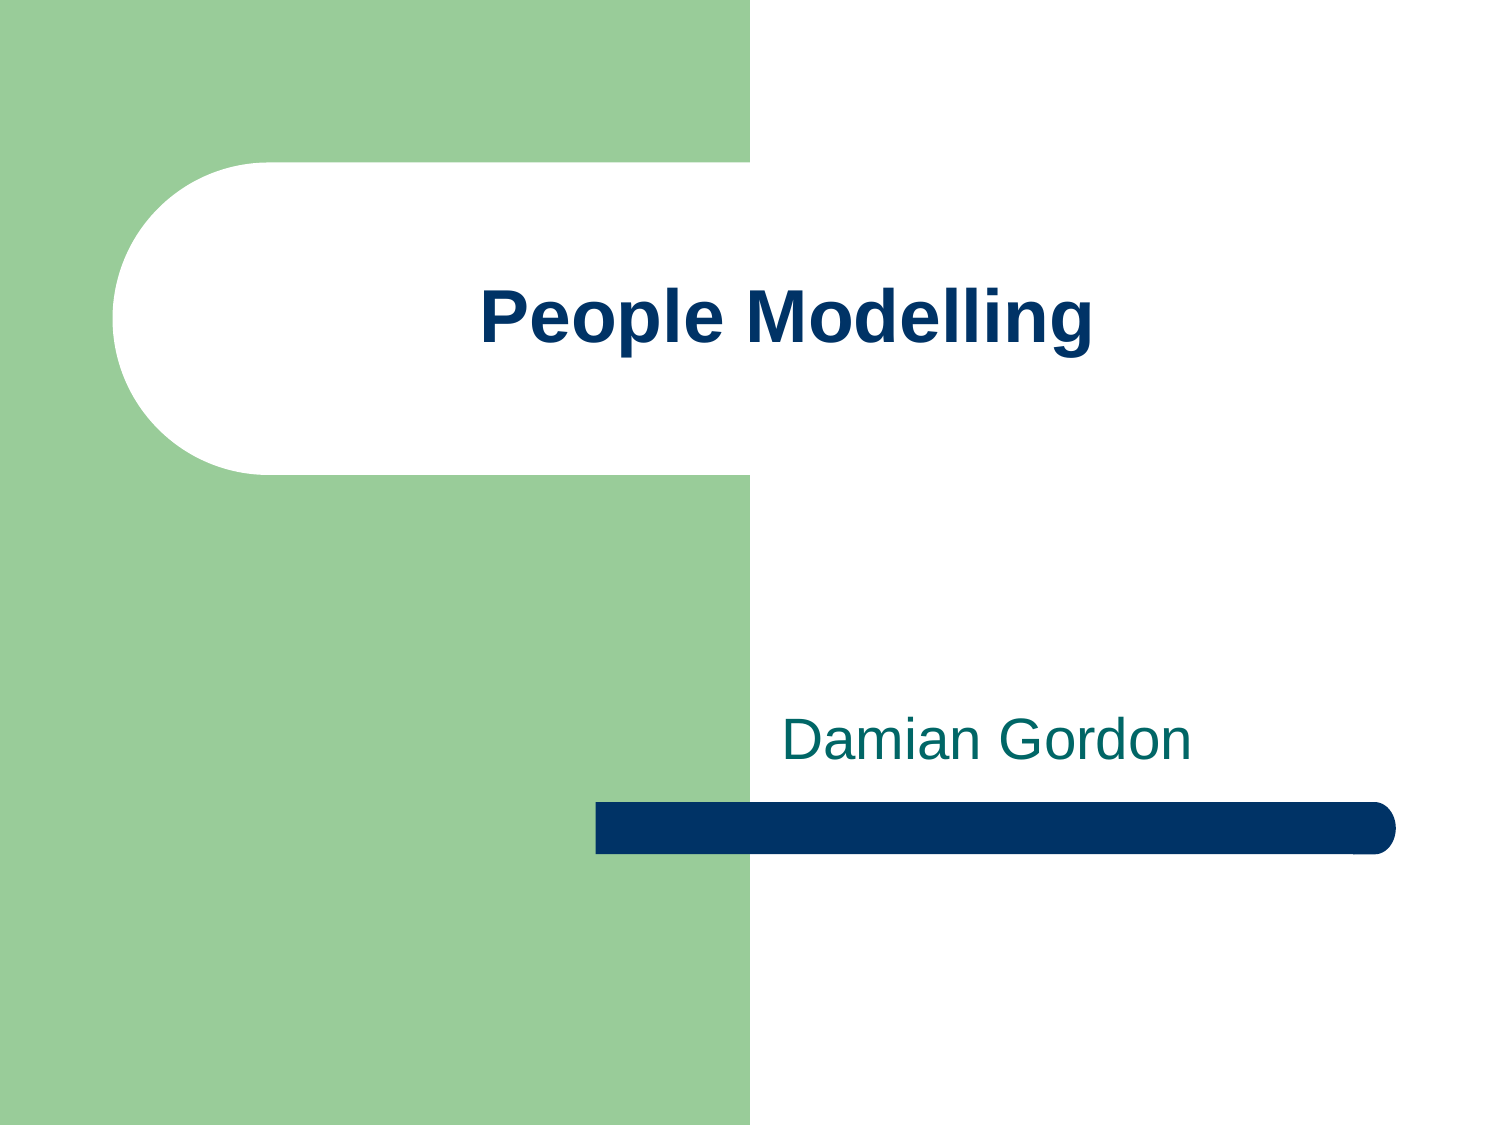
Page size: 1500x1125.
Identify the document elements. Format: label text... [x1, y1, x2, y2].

title People Modelling [112, 162, 1463, 476]
subtitle Damian Gordon [766, 479, 1426, 780]
